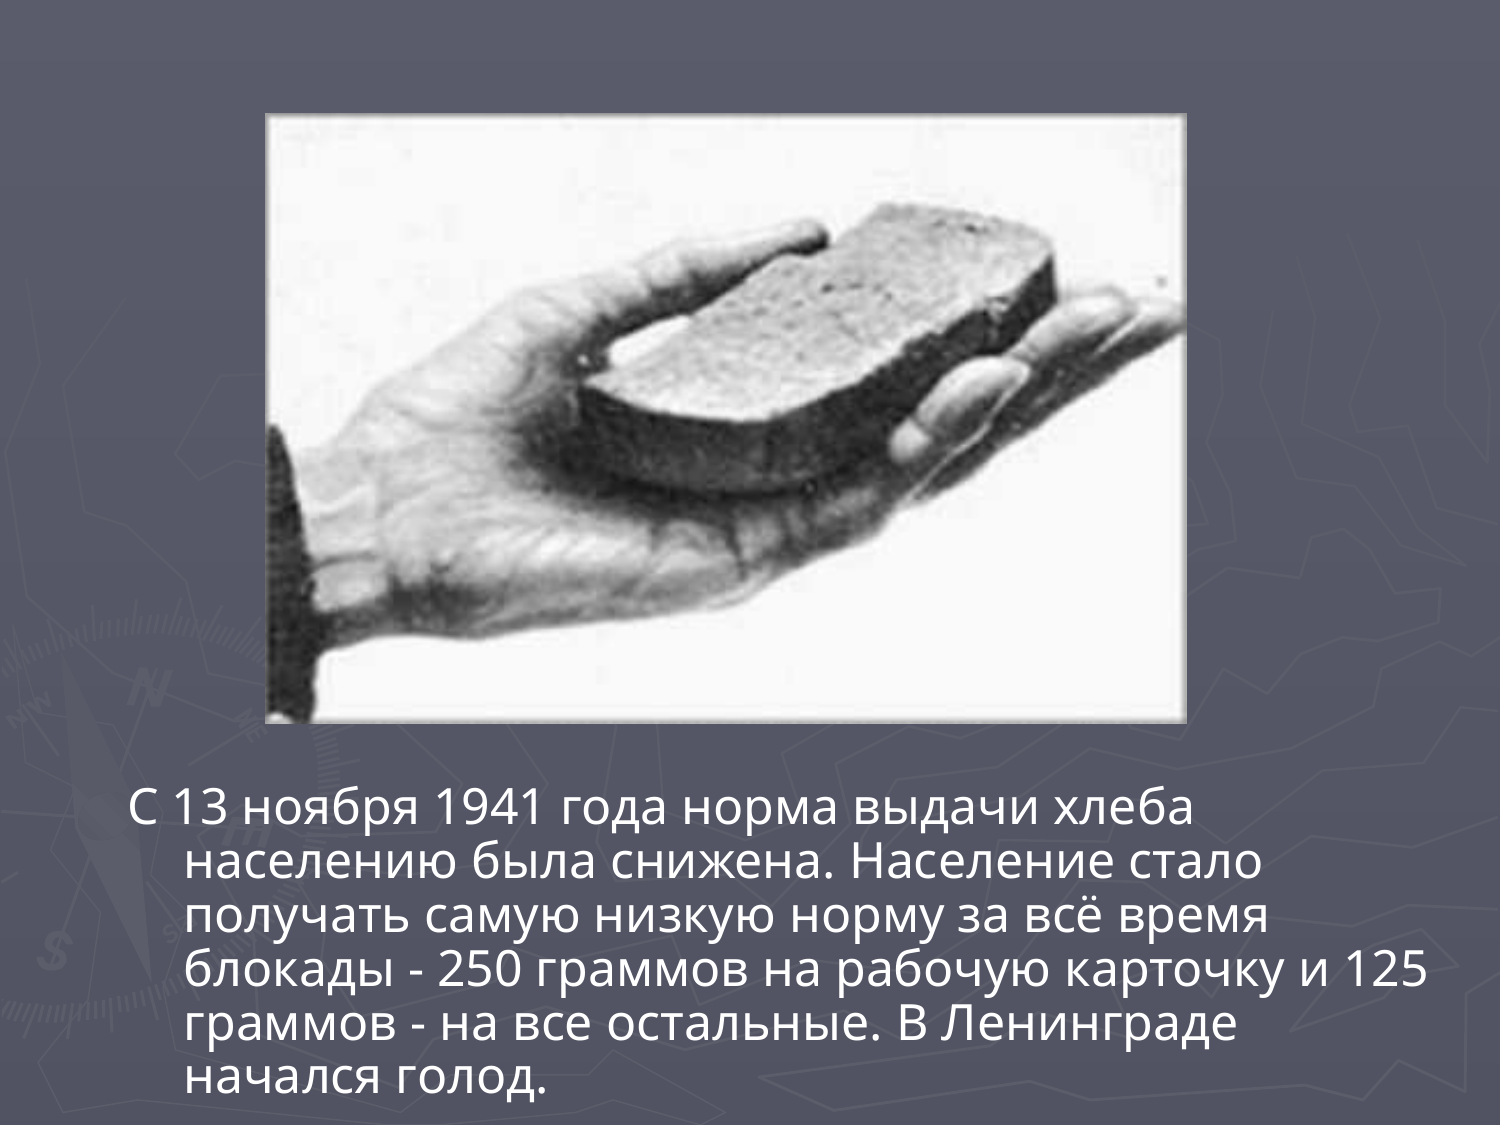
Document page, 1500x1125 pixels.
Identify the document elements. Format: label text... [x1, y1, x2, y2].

list С 13 ноября 1941 года норма выдачи хлеба населению была снижена. Население стало получать самую низкую норму за всё время блокады - 250 граммов на рабочую карточку и 125 граммов - на все остальные. В Ленинграде начался голод. [111, 773, 1451, 1048]
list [265, 113, 1188, 724]
